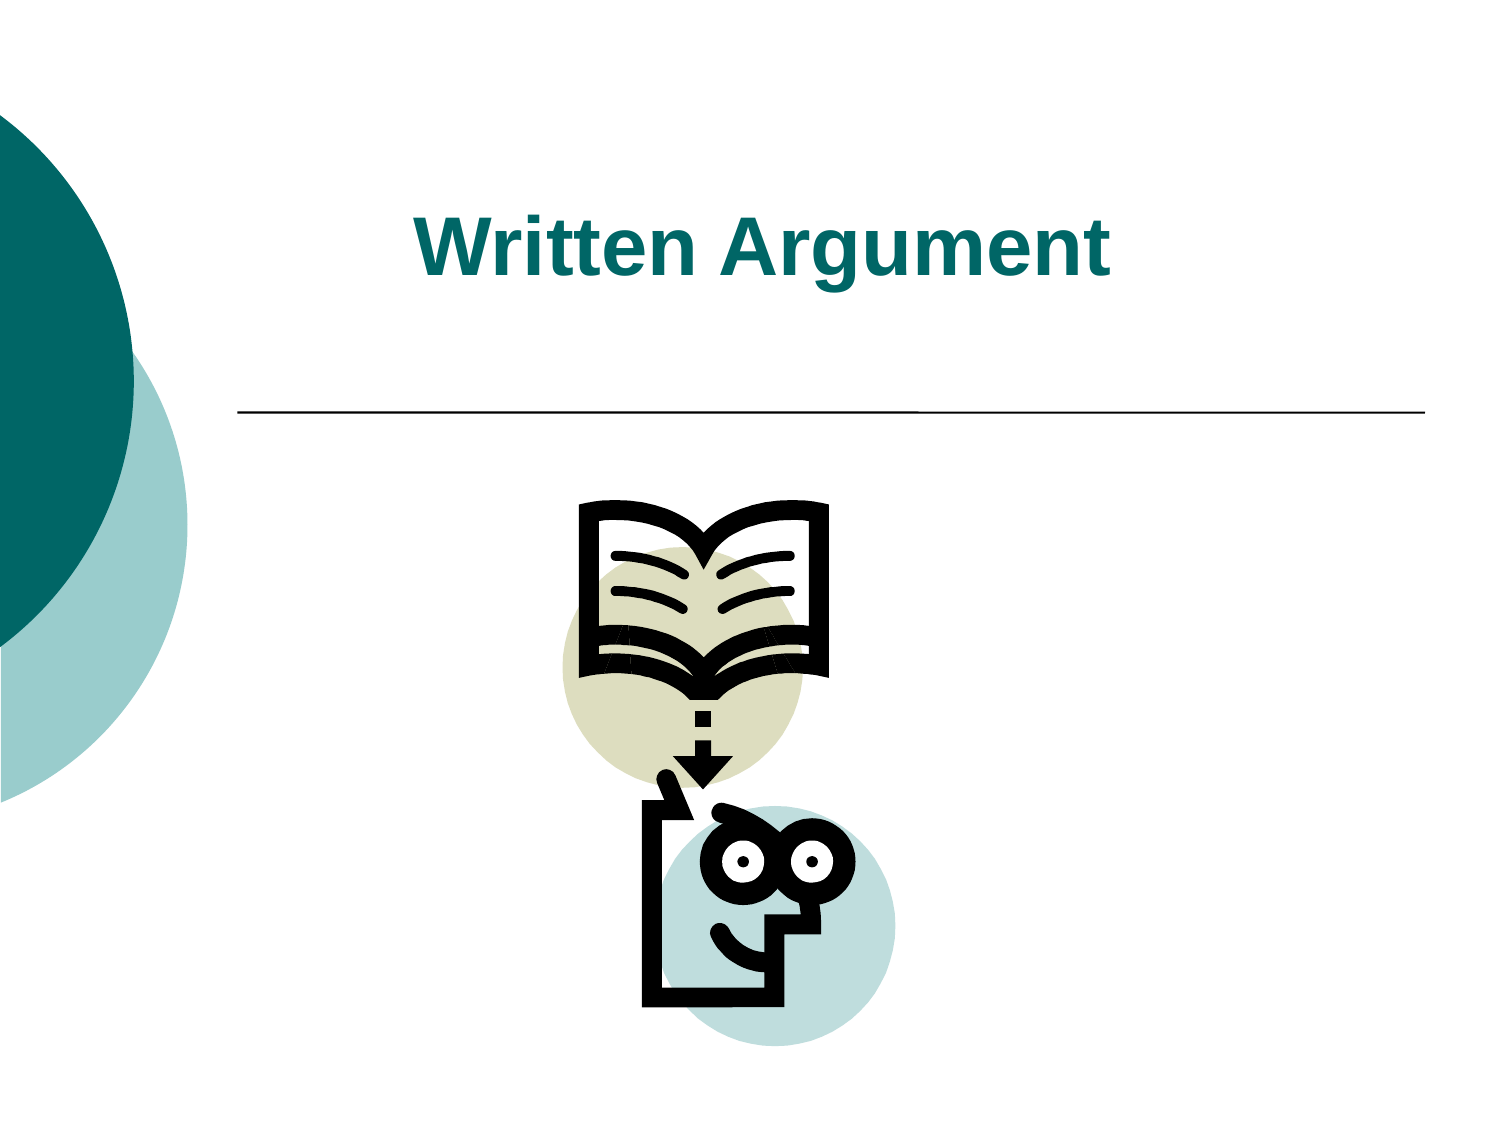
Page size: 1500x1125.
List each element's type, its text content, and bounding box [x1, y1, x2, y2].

picture [562, 499, 896, 1047]
title Written Argument [124, 74, 1401, 301]
